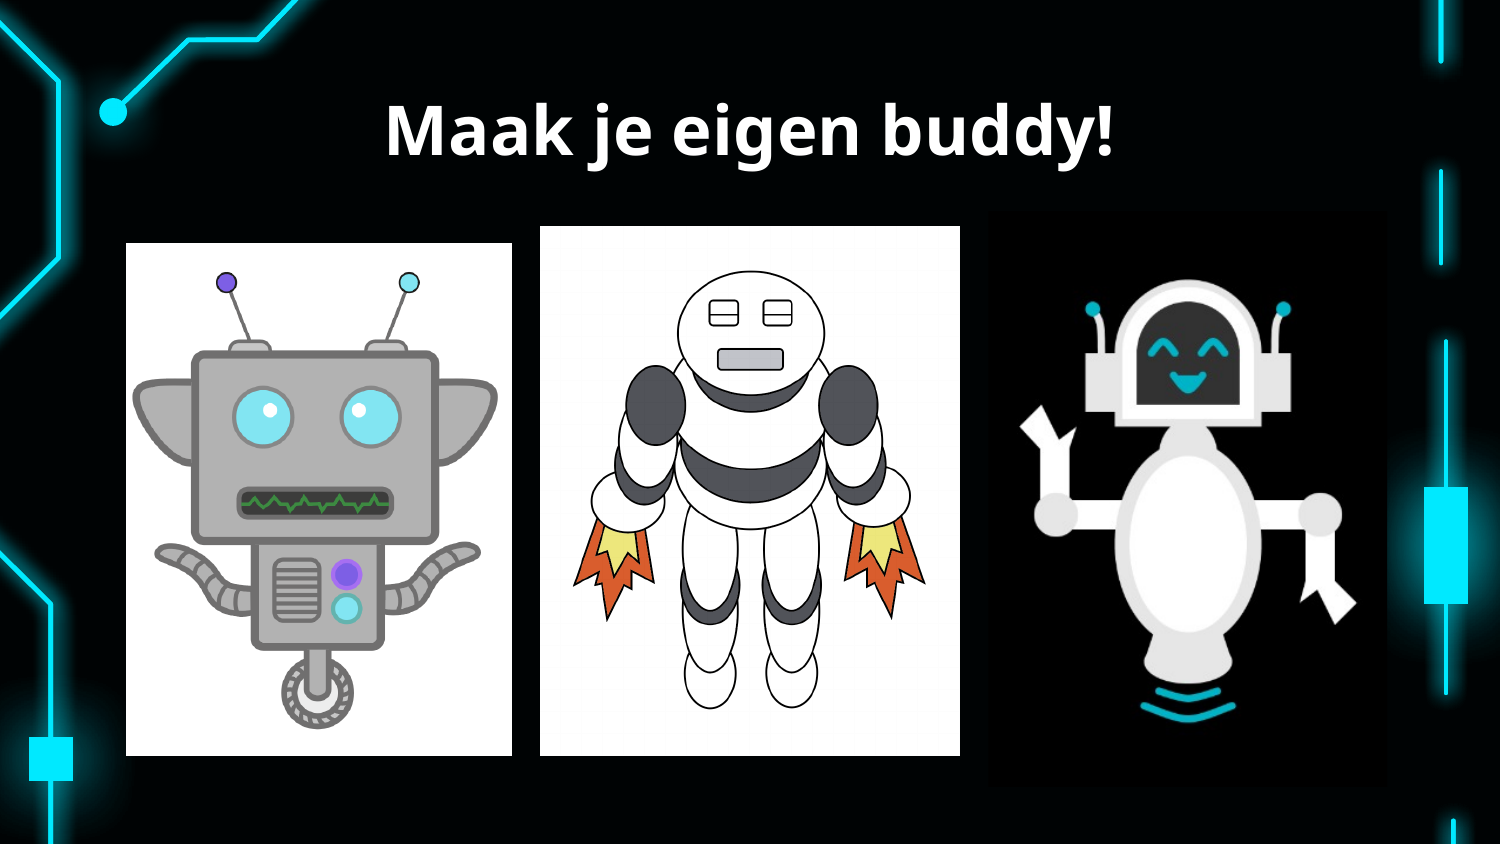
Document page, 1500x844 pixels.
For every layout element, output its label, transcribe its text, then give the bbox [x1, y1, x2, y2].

picture [125, 243, 512, 756]
picture [988, 211, 1388, 787]
picture [539, 225, 961, 756]
title Maak je eigen buddy! [116, 88, 1383, 167]
